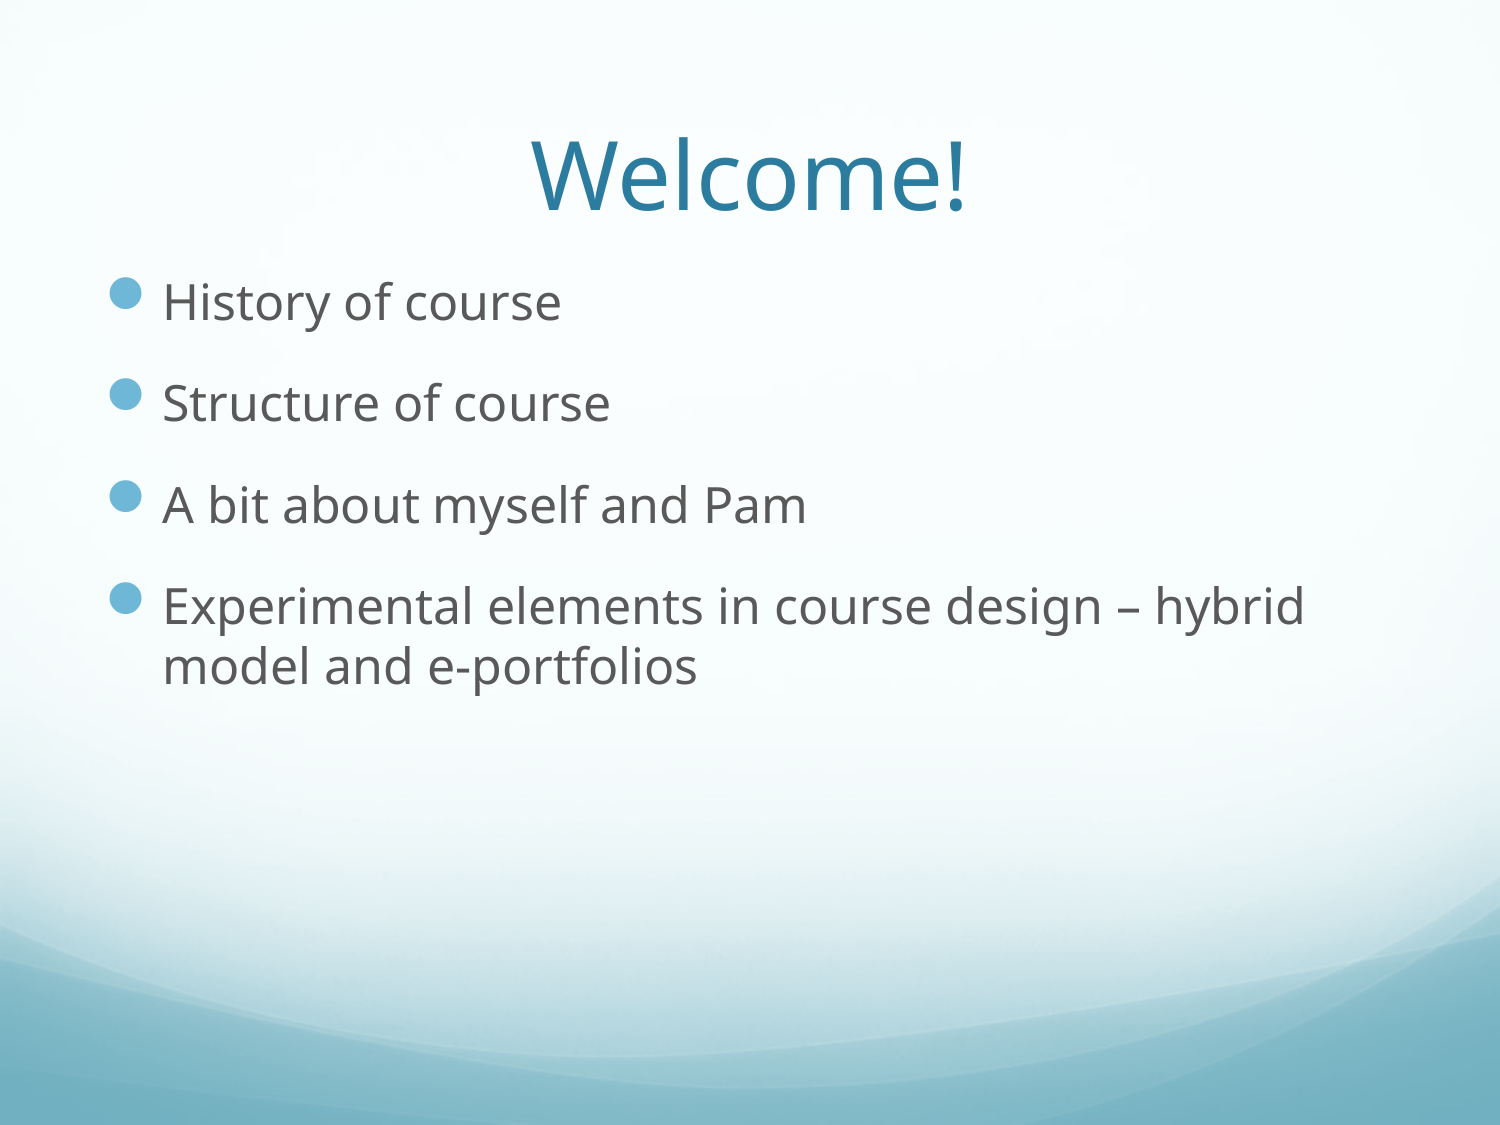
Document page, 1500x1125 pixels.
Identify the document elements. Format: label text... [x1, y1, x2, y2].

list History of course Structure of course A bit about myself and Pam Experimental elements in course design – hybrid model and e-portfolios [90, 262, 1410, 975]
title Welcome! [90, 17, 1410, 237]
